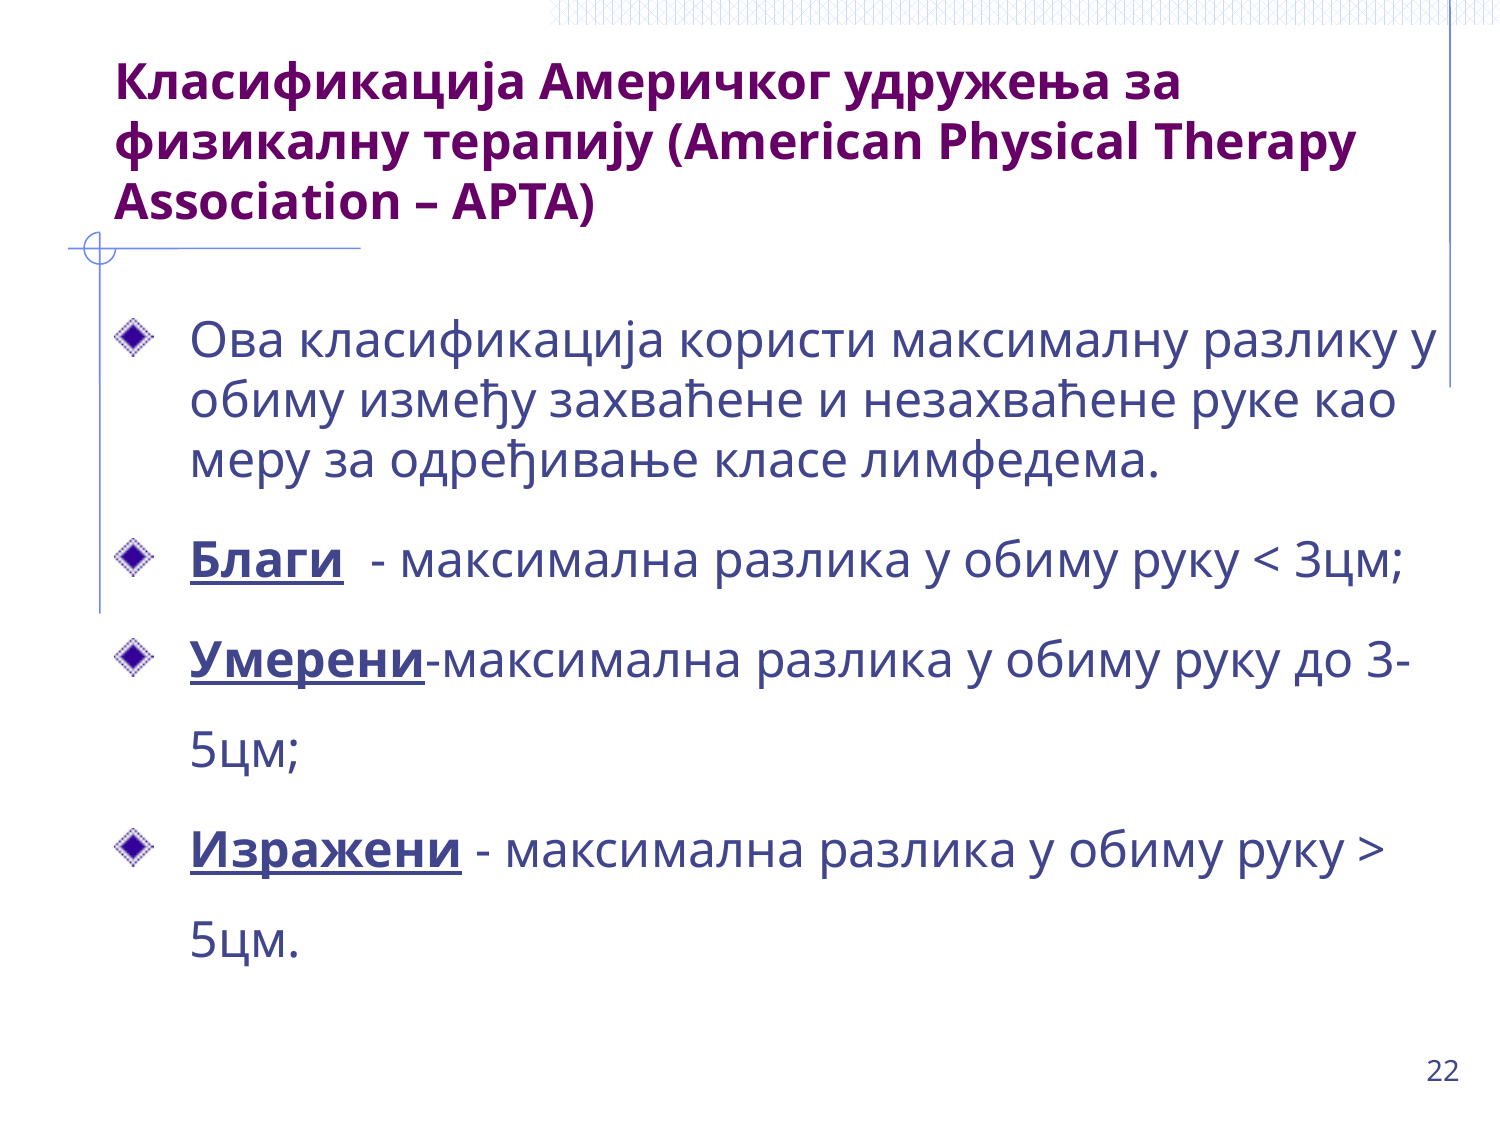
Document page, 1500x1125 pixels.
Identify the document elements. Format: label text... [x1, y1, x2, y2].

picture [114, 638, 154, 677]
picture [114, 538, 154, 577]
slide_number 22 [1162, 1025, 1475, 1100]
picture [114, 318, 154, 357]
picture [114, 828, 154, 867]
title Класификација Америчког удружења за физикалну терапију (American Physical Therapy Association – APTA) [99, 49, 1376, 238]
list Ова класификација користи максималну разлику у обиму између захваћене и незахваћене руке као меру за одређивање класе лимфедема. Благи - максимална разлика у обиму руку < 3цм; Умерени-максимална разлика у обиму руку до 3-5цм; Изражени - максимална разлика у обиму руку > 5цм. [99, 299, 1500, 976]
